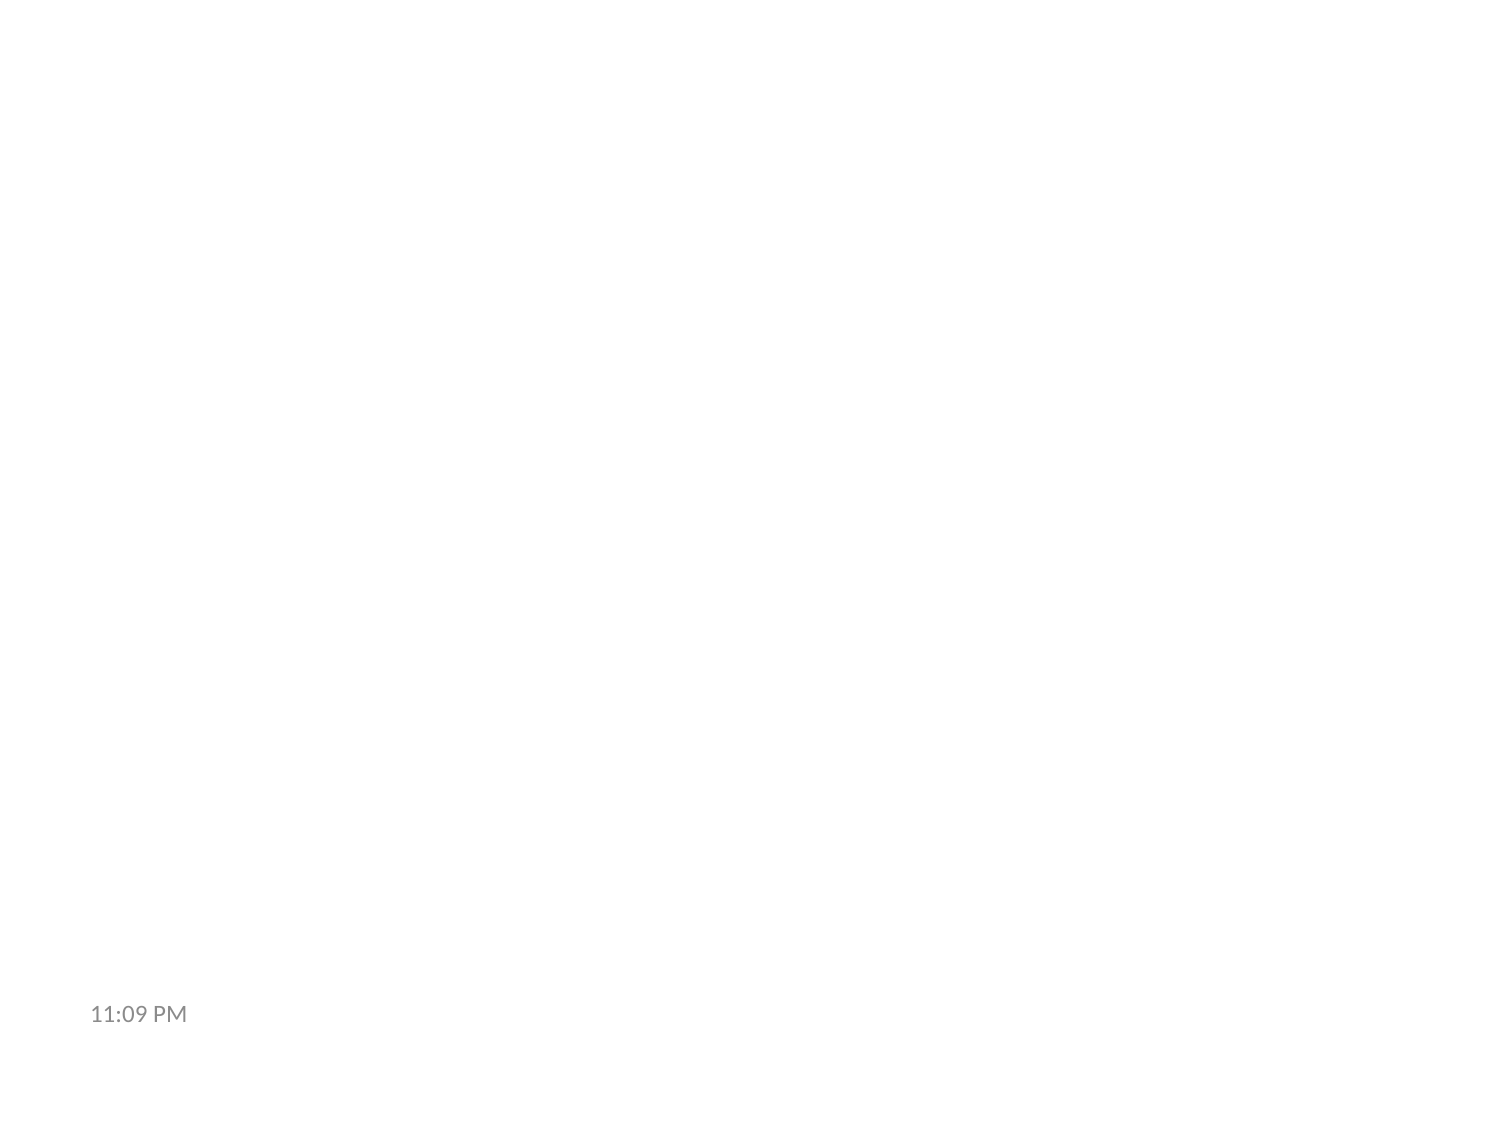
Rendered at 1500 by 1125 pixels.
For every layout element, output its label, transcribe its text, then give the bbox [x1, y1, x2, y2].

text_box 3:35 PM [75, 982, 425, 1043]
